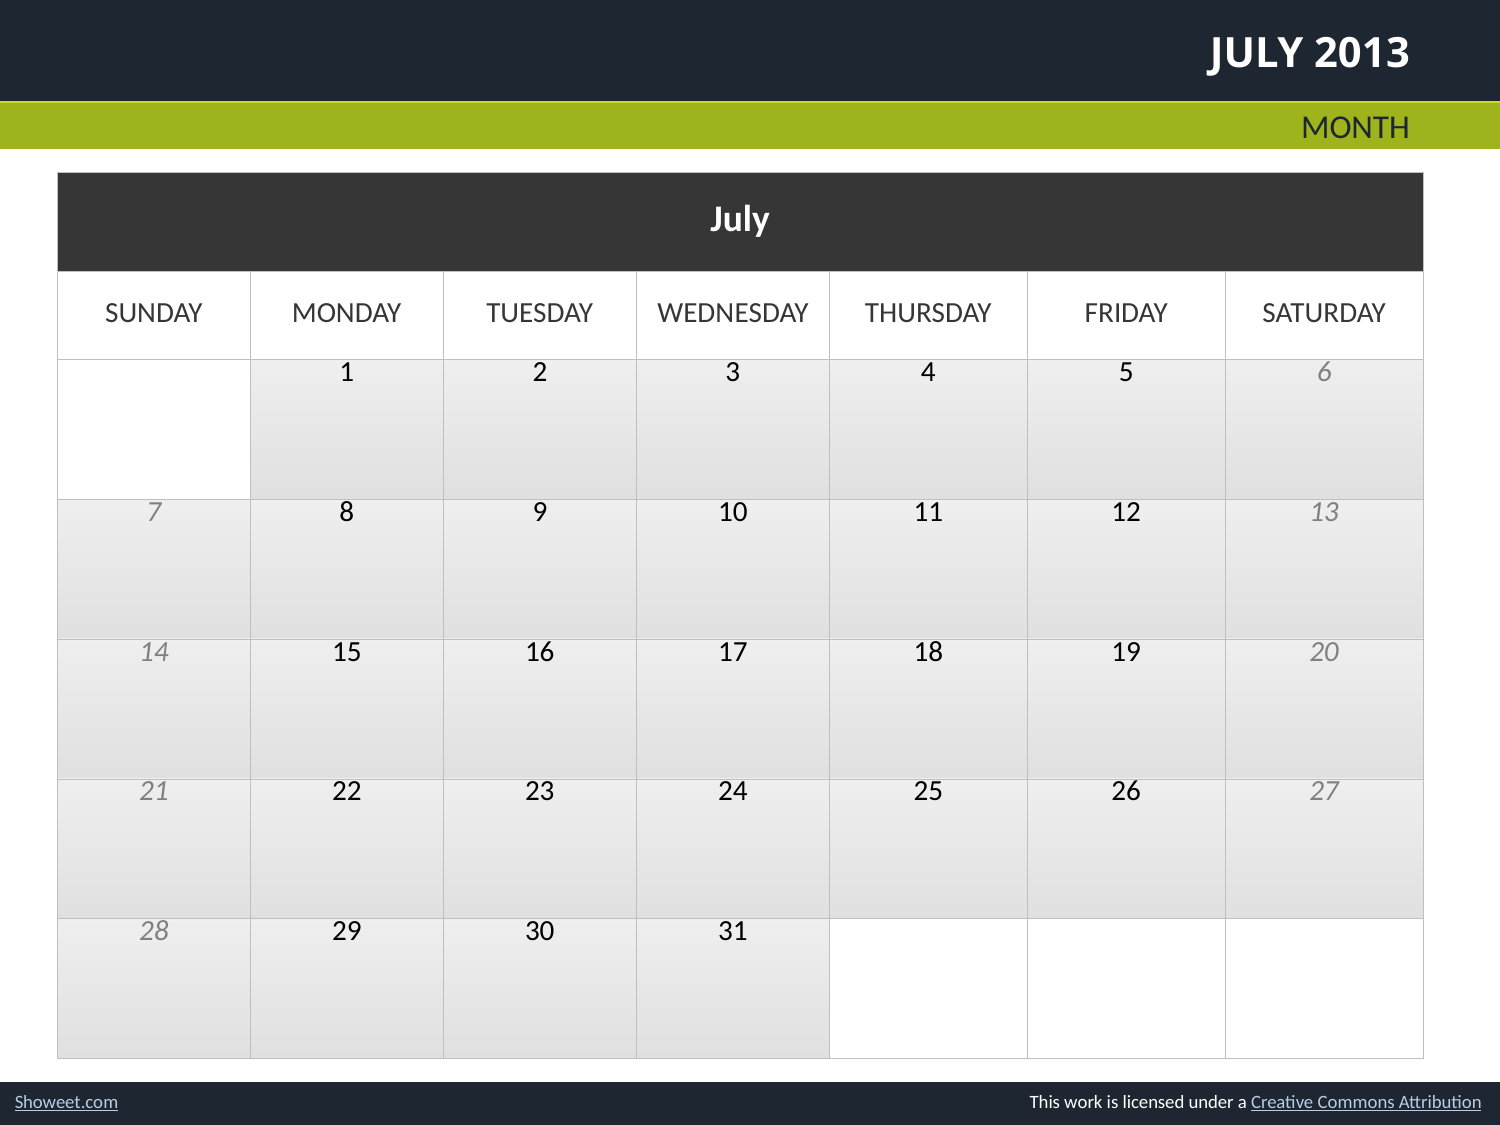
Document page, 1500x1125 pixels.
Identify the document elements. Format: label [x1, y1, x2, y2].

table_cell [637, 500, 829, 639]
table_cell [251, 919, 443, 1058]
table_cell [637, 360, 829, 499]
table_cell [1028, 919, 1225, 1058]
table_cell [58, 360, 250, 499]
table_cell [1028, 500, 1225, 639]
title [478, 0, 1425, 102]
table_cell [251, 780, 443, 918]
table_cell [58, 780, 250, 918]
table_cell [1226, 780, 1423, 918]
table_cell [1226, 272, 1423, 359]
subtitle [478, 102, 1425, 149]
table_cell [637, 272, 829, 359]
table_cell [58, 919, 250, 1058]
table_cell [58, 640, 250, 779]
table_cell [830, 360, 1027, 499]
table_cell [830, 919, 1027, 1058]
table_cell [1226, 640, 1423, 779]
table_cell [444, 919, 636, 1058]
table_cell [637, 919, 829, 1058]
table_cell [251, 500, 443, 639]
table_cell [251, 272, 443, 359]
table_cell [830, 780, 1027, 918]
table_cell [58, 500, 250, 639]
table_cell [830, 272, 1027, 359]
table_cell [58, 272, 250, 359]
table_cell [830, 500, 1027, 639]
table_cell [1226, 500, 1423, 639]
table_cell [1028, 360, 1225, 499]
table_cell [444, 640, 636, 779]
table_cell [1226, 360, 1423, 499]
table_cell [637, 780, 829, 918]
table_cell [1028, 272, 1225, 359]
table_header [58, 173, 1423, 271]
table_cell [251, 640, 443, 779]
table_cell [444, 500, 636, 639]
table_cell [444, 272, 636, 359]
table_cell [444, 780, 636, 918]
table_cell [637, 640, 829, 779]
table_cell [830, 640, 1027, 779]
table_cell [251, 360, 443, 499]
table_cell [1226, 919, 1423, 1058]
table_cell [444, 360, 636, 499]
table_cell [1028, 780, 1225, 918]
table_cell [1028, 640, 1225, 779]
